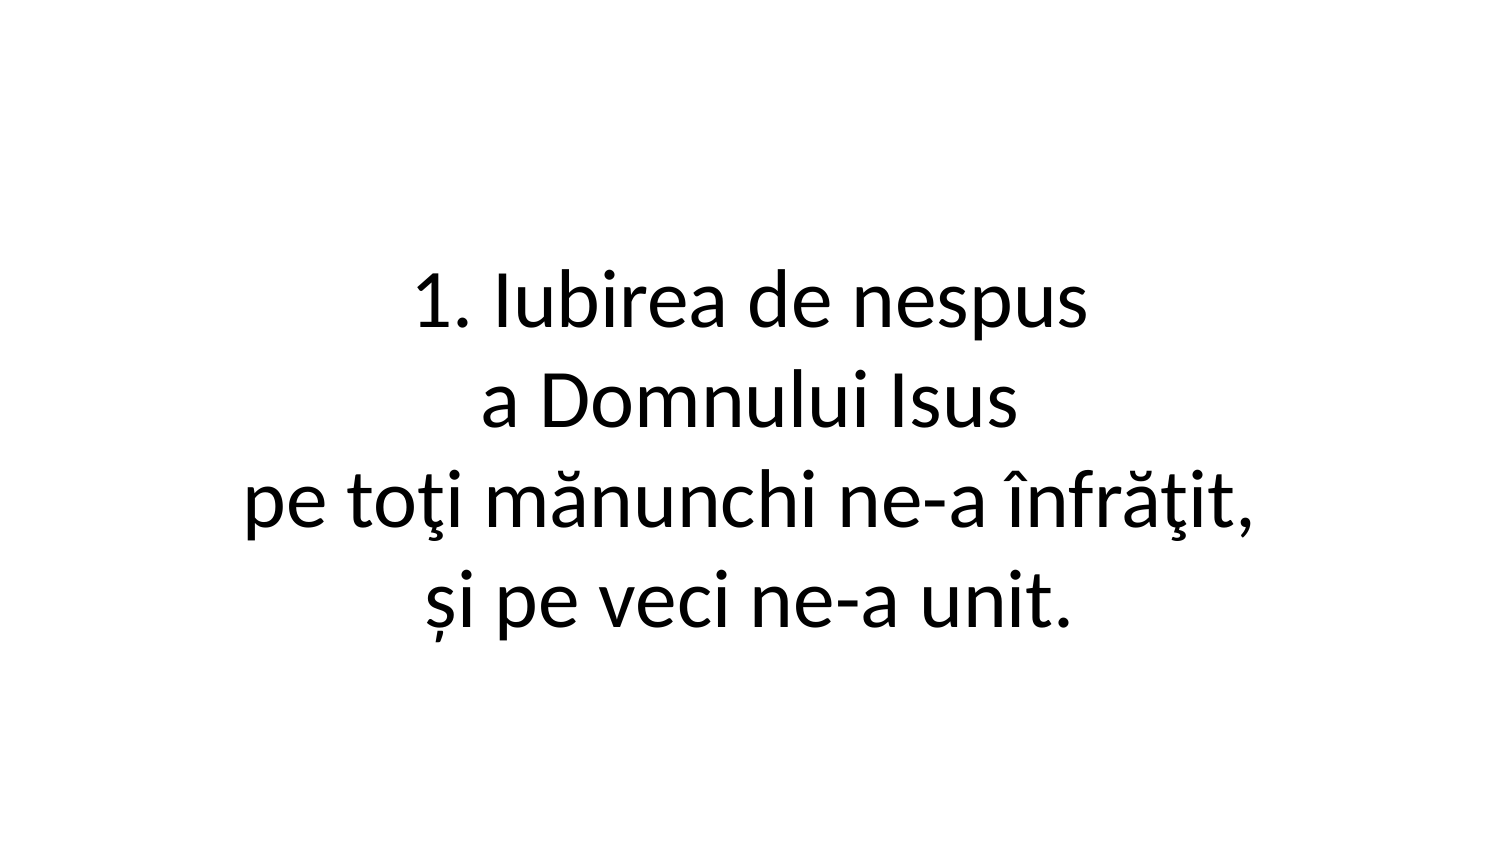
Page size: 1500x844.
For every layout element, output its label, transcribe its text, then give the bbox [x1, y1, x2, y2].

text_box 1. Iubirea de nespus a Domnului Isus pe toţi mănunchi ne-a înfrăţit, și pe veci ne-a unit. [227, 192, 1273, 652]
